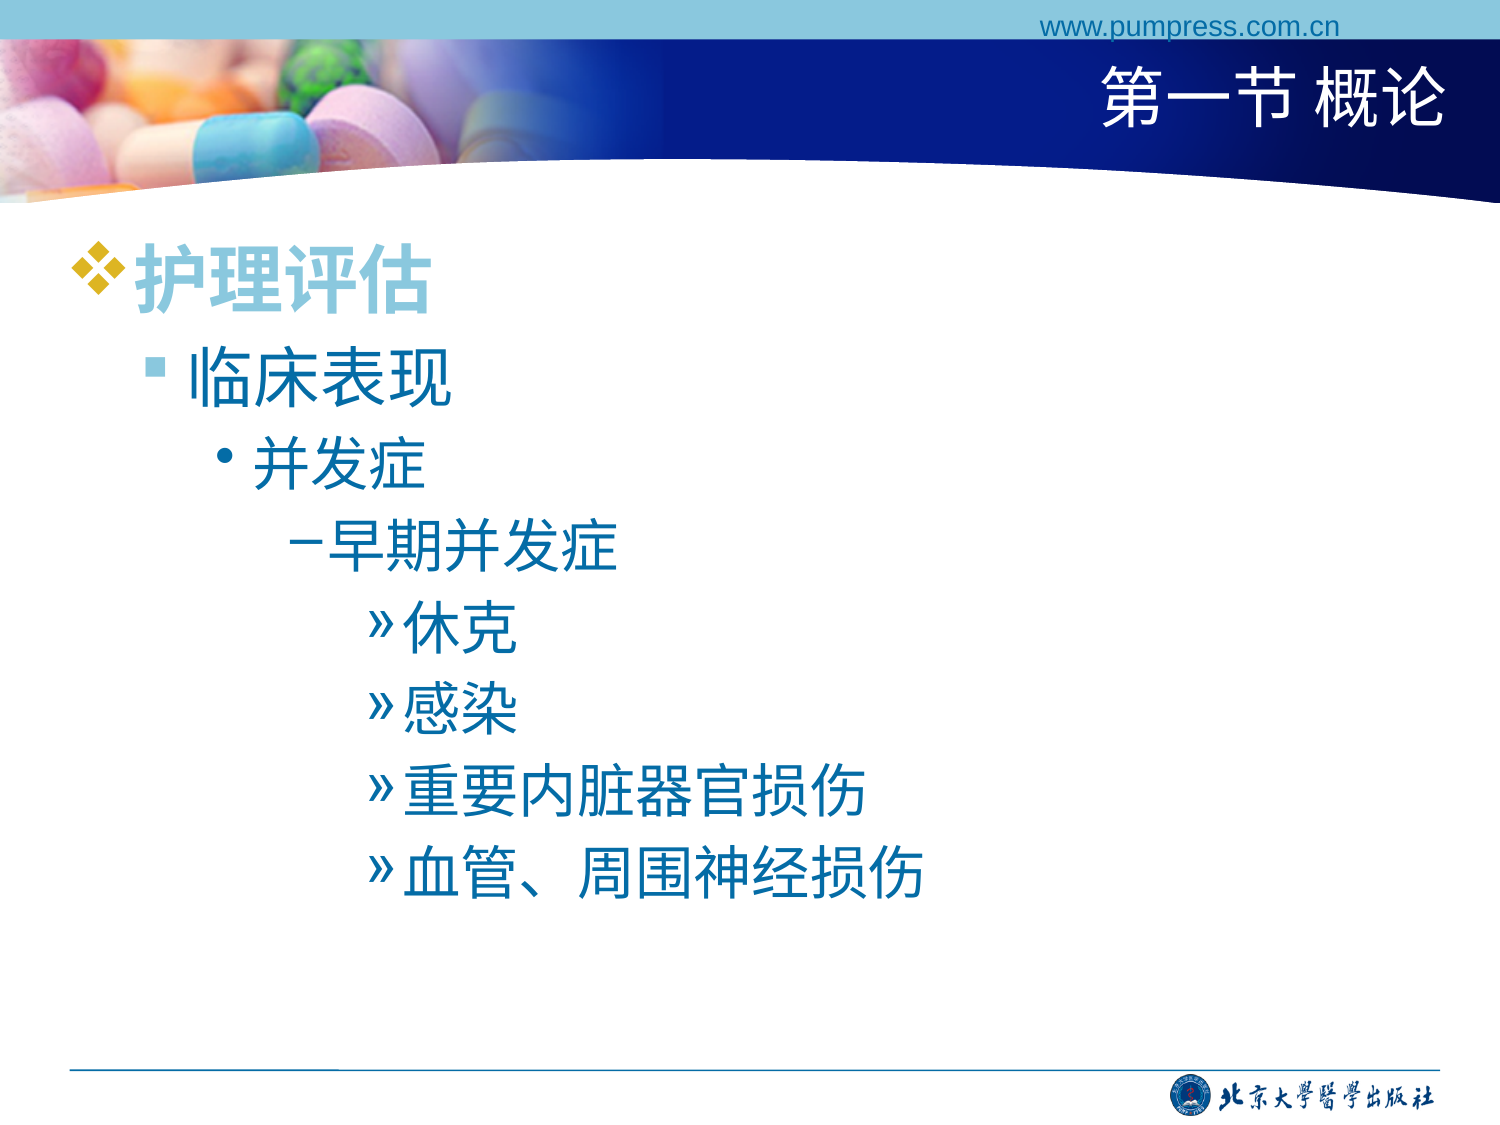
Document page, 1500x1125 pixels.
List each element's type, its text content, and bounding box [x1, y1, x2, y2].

list 护理评估 临床表现 并发症 早期并发症 休克 感染 重要内脏器官损伤 血管、周围神经损伤 [49, 224, 1463, 1026]
picture [0, 40, 1500, 203]
slide_number www.pumpress.com.cn [1025, 0, 1463, 38]
title 第一节 概论 [137, 49, 1463, 143]
picture [1170, 1074, 1436, 1118]
